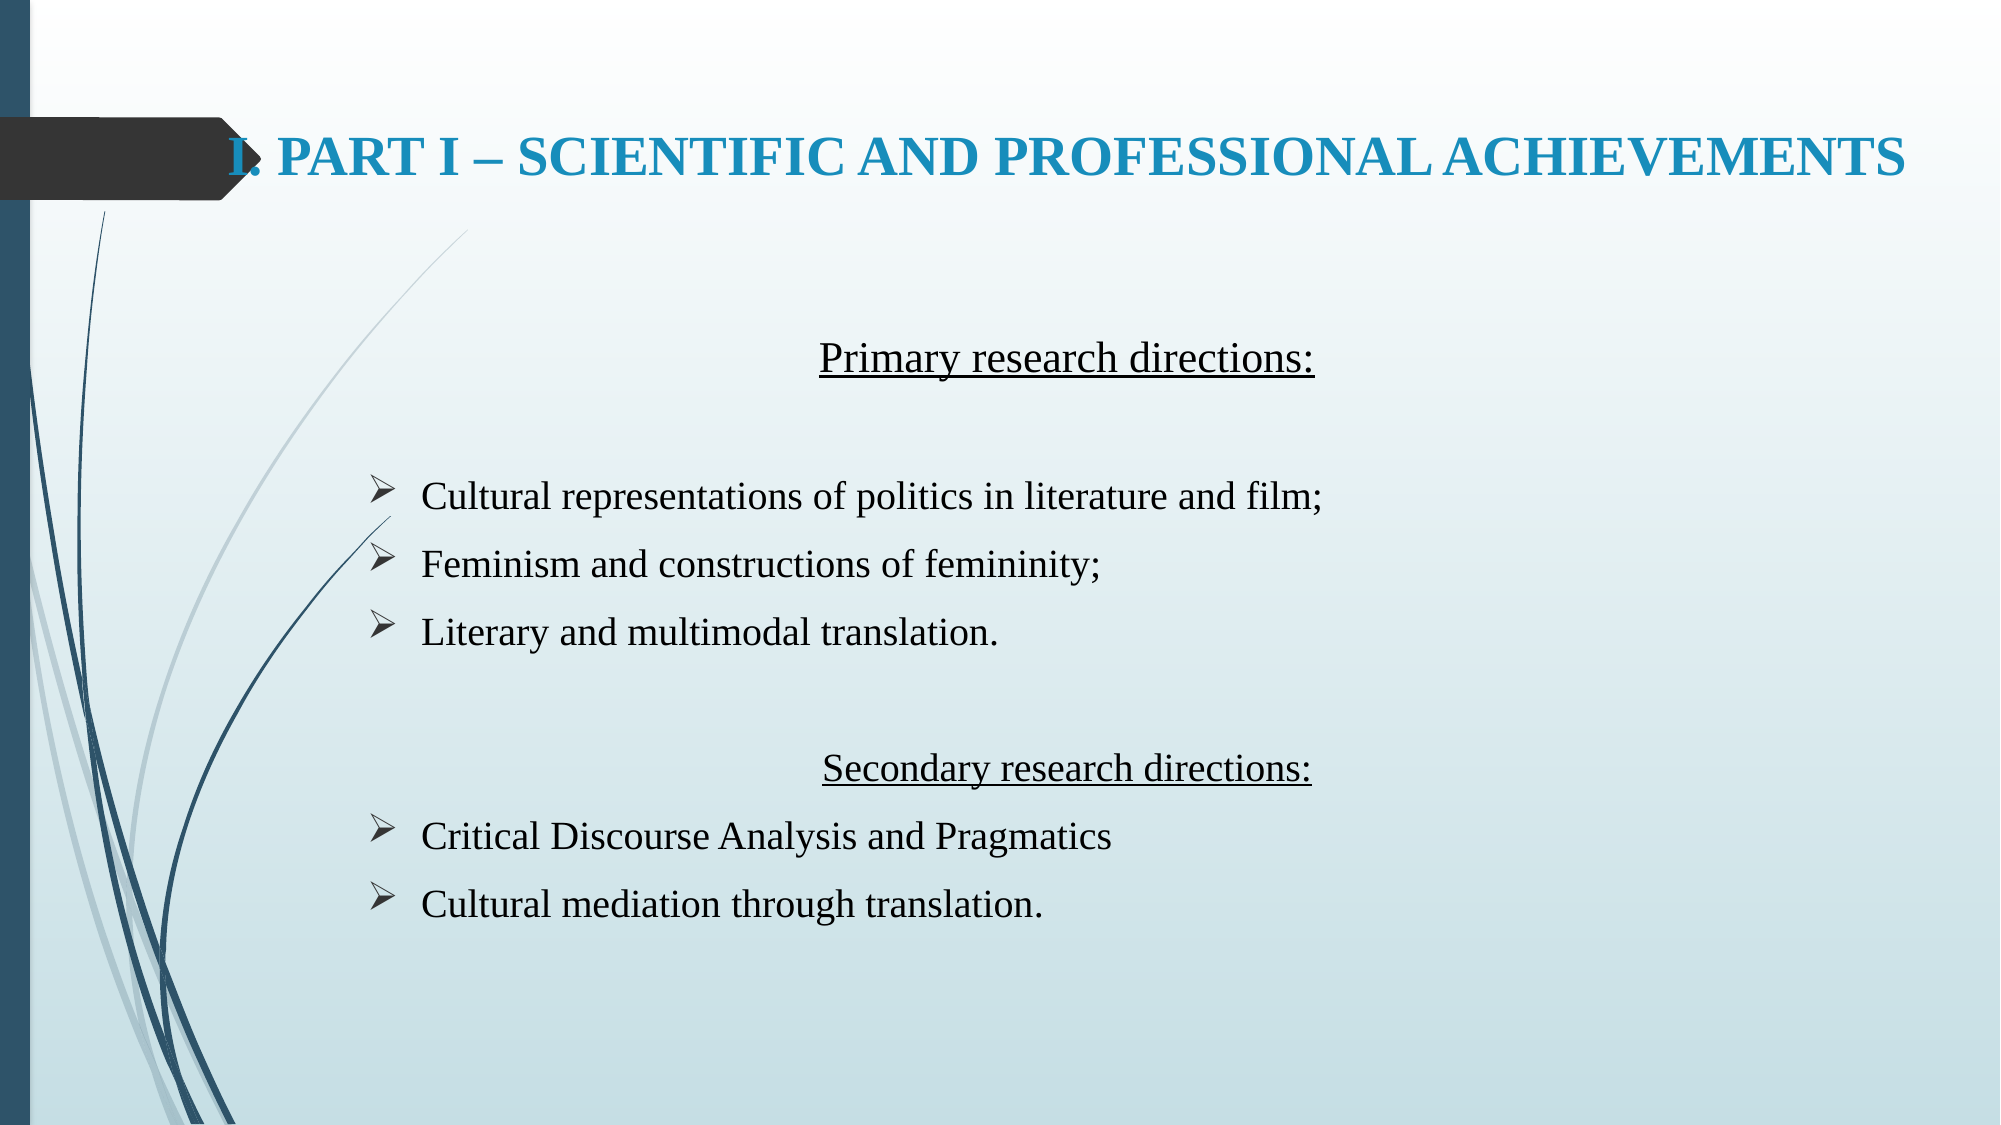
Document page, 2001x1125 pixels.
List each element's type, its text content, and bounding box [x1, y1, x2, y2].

list Primary research directions: Cultural representations of politics in literature and film; Feminism and constructions of femininity; Literary and multimodal translation. Secondary research directions: Critical Discourse Analysis and Pragmatics Cultural mediation through translation. [352, 321, 1782, 936]
title I. PART I – SCIENTIFIC AND PROFESSIONAL ACHIEVEMENTS [204, 111, 1930, 213]
